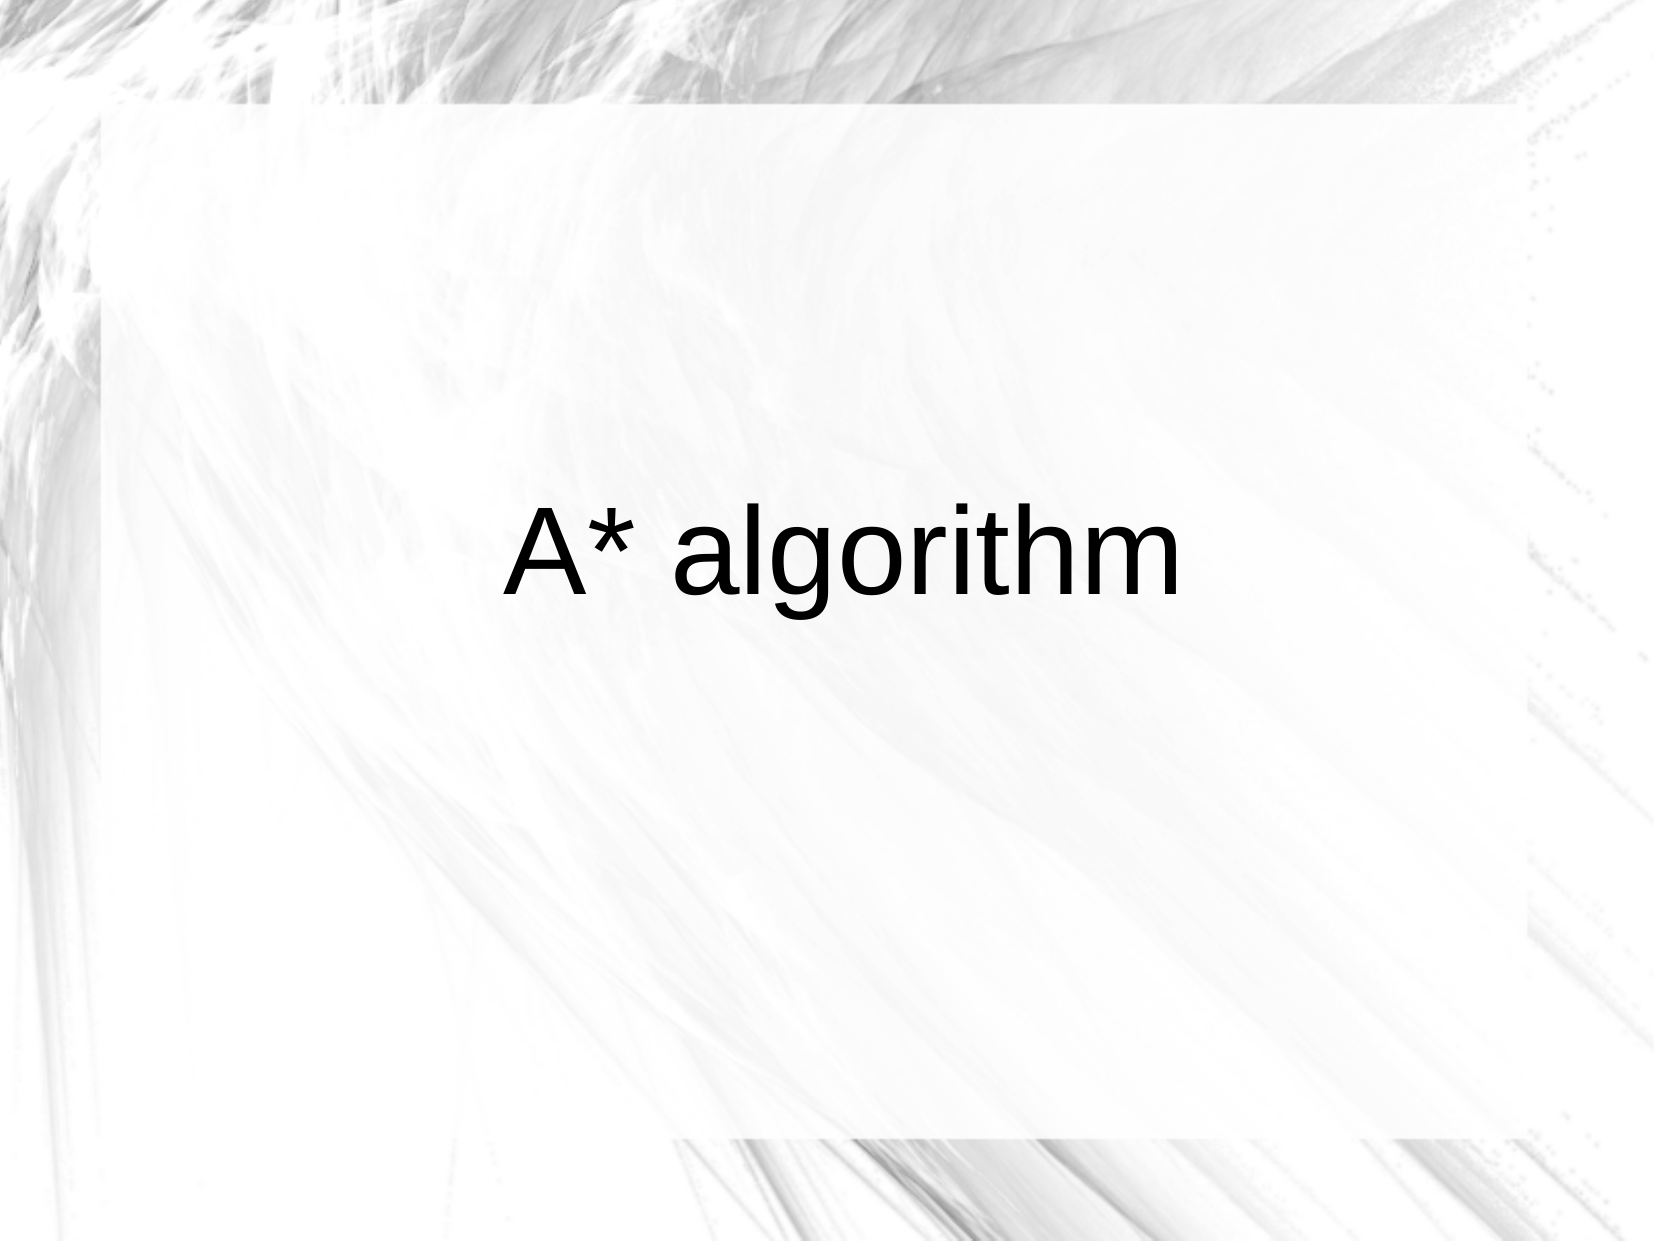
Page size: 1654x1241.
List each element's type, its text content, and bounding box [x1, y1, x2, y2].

list A* algorithm [118, 319, 1571, 1102]
picture [0, 0, 1654, 1241]
